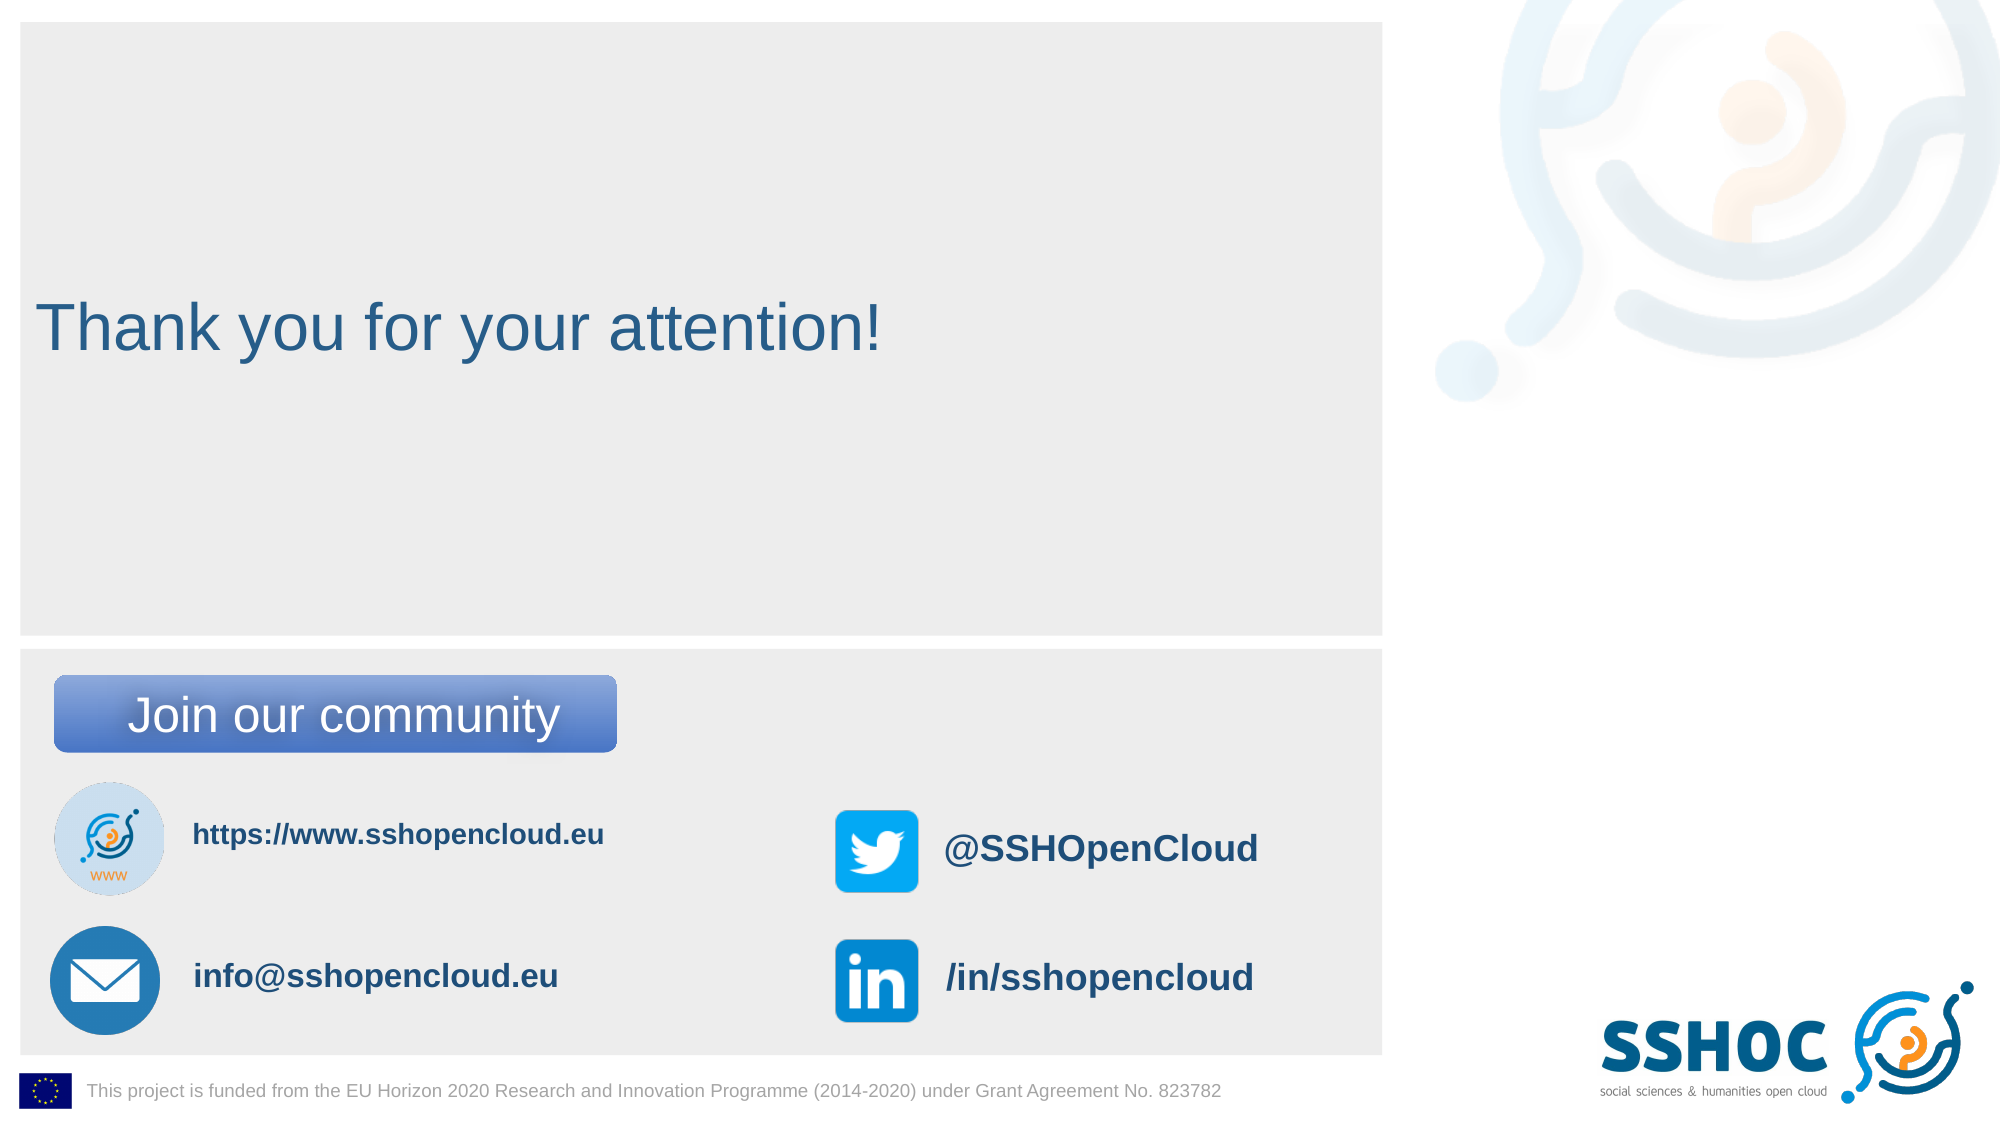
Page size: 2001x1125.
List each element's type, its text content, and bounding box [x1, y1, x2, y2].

text_box info@sshopencloud.eu [178, 946, 717, 1003]
text_box [54, 675, 94, 753]
picture [822, 926, 932, 1036]
picture [50, 925, 160, 1035]
text_box @SSHOpenCloud [936, 816, 1331, 887]
title Thank you for your attention! [20, 22, 1383, 636]
picture [822, 796, 932, 907]
text_box https://www.sshopencloud.eu [177, 807, 716, 859]
picture [54, 782, 164, 896]
text_box Join our community [112, 675, 652, 747]
text_box /in/sshopencloud [936, 945, 1331, 1017]
picture [19, 1073, 72, 1109]
text_box [20, 648, 1383, 1056]
picture [1597, 965, 2001, 1118]
